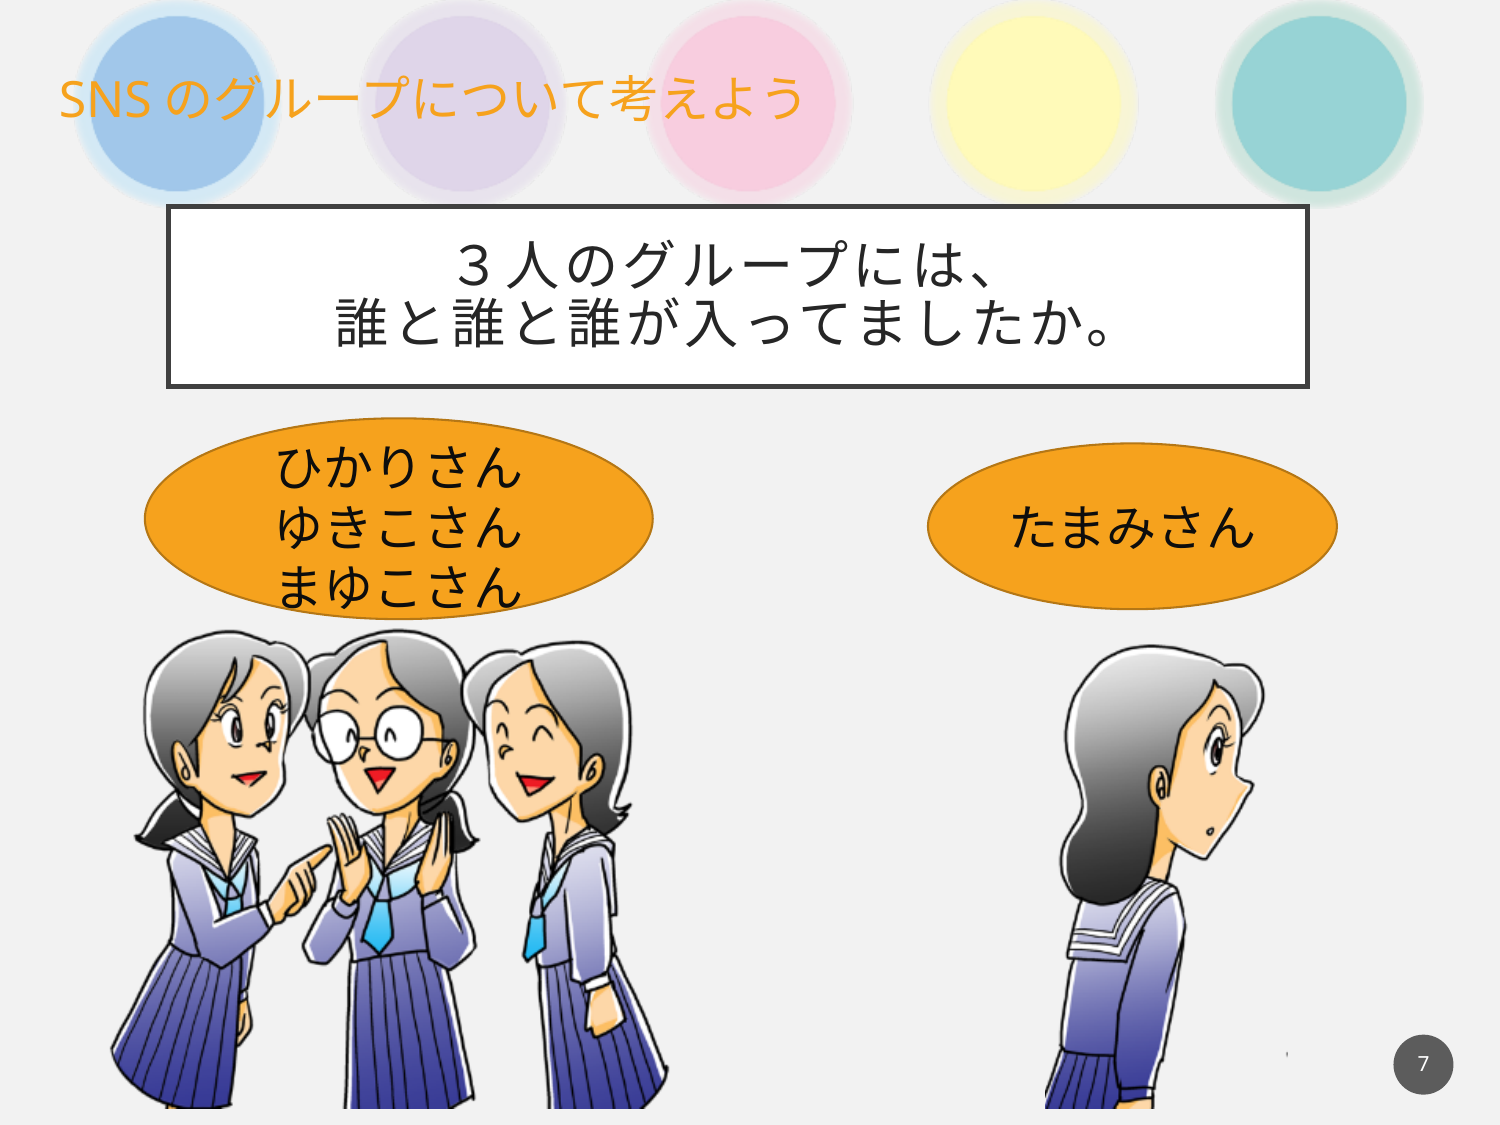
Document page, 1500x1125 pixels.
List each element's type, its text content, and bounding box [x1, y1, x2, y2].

picture [101, 577, 696, 1109]
slide_number 7 [1393, 1034, 1454, 1095]
text_box たまみさん [926, 442, 1338, 611]
picture [73, 102, 79, 113]
text_box ひかりさん ゆきこさん まゆこさん [143, 417, 654, 577]
picture [1045, 626, 1288, 1109]
title ３人のグループには、 誰と誰と誰が入ってましたか。 [166, 204, 1310, 389]
picture [73, 0, 1424, 209]
